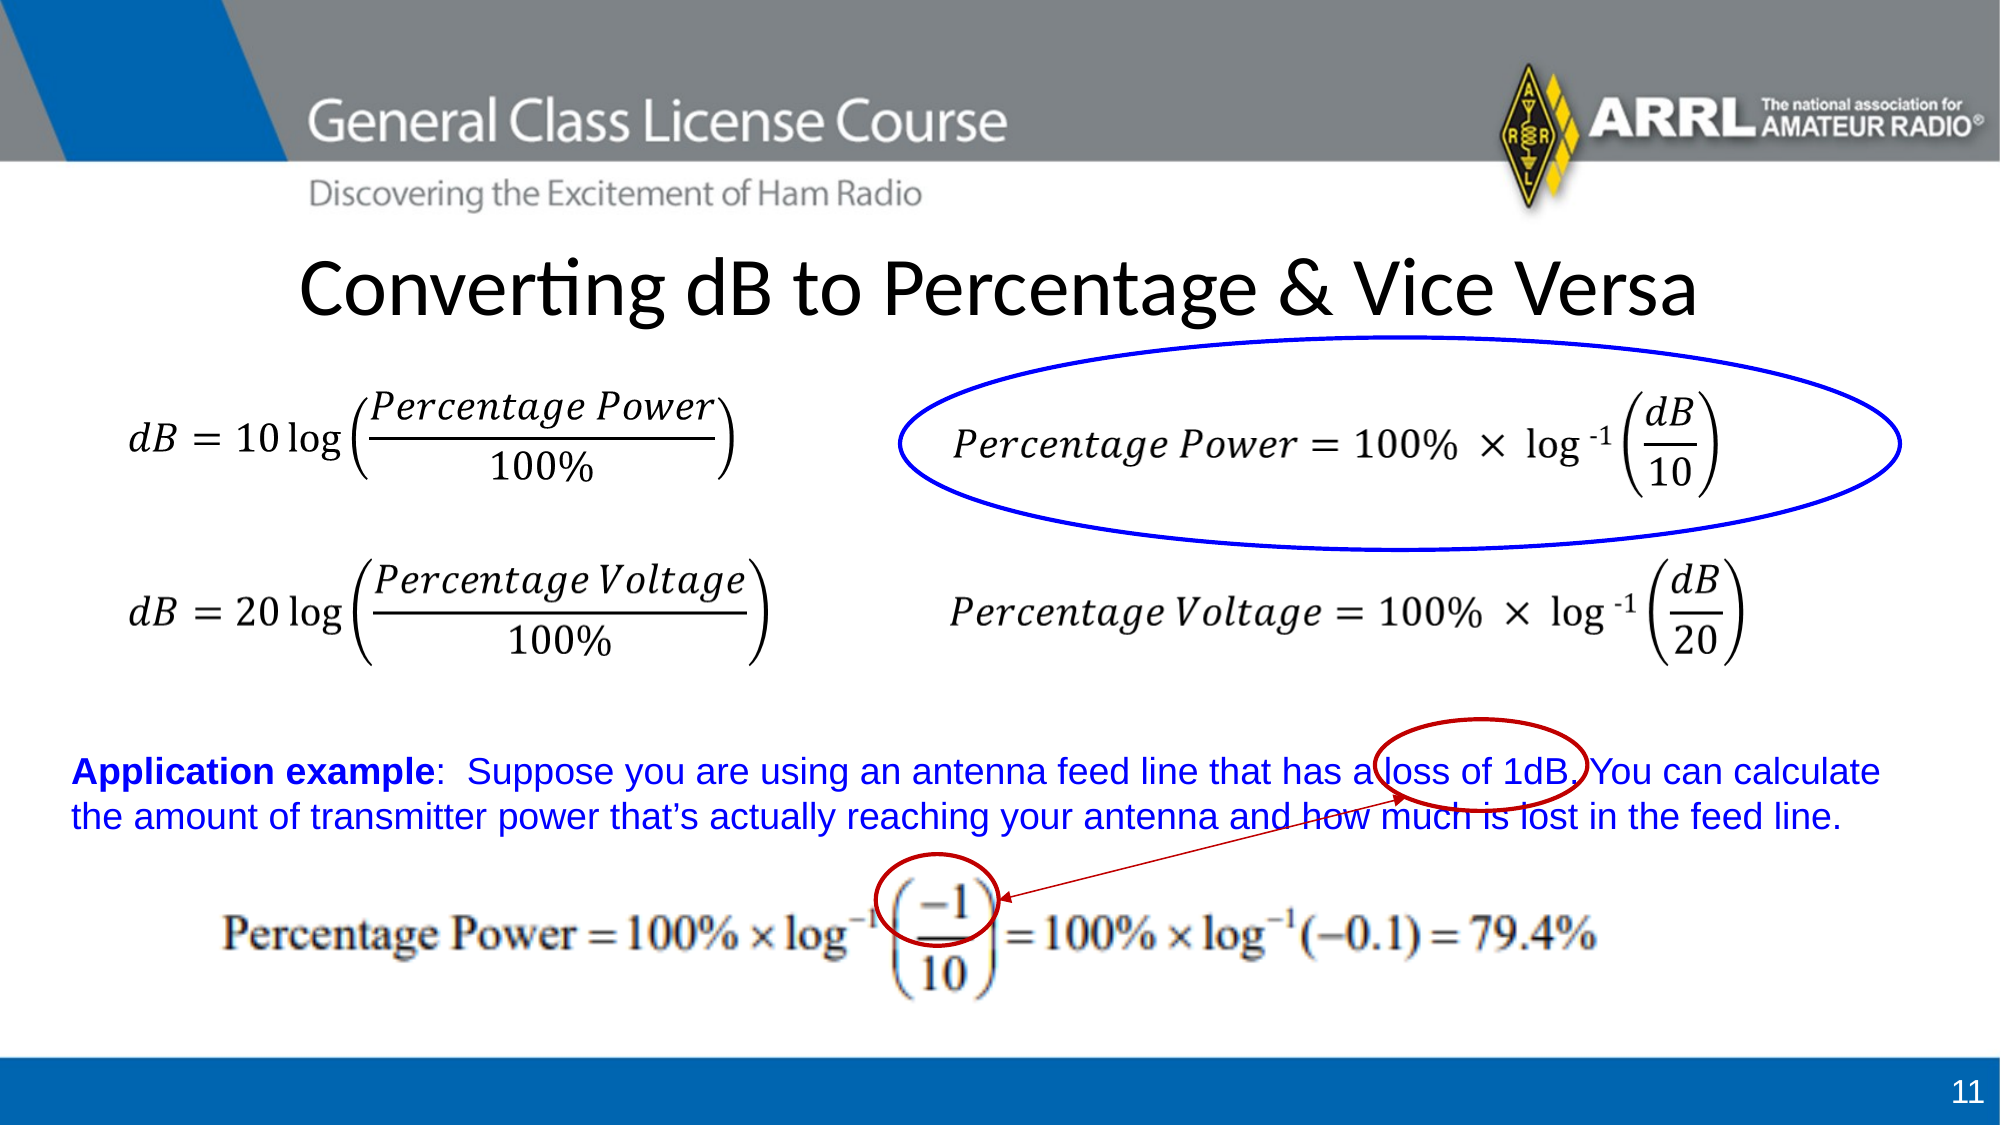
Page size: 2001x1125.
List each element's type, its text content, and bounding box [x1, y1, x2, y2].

title Converting dB to Percentage & Vice Versa [99, 224, 1900, 413]
text_box [897, 335, 1903, 553]
text_box [940, 554, 1755, 669]
text_box [119, 554, 779, 669]
text_box [943, 386, 970, 397]
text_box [875, 718, 1588, 946]
text_box Application example: Suppose you are using an antenna feed line that has a loss of 1dB. You can calculate the amount of transmitter power that’s actually reaching your antenna and how much is lost in the feed line. [56, 739, 870, 845]
text_box [943, 490, 966, 500]
picture [0, 0, 2001, 1125]
text_box Application example: Suppose you are using an antenna feed line that has a loss of 1dB. You can calculate the amount of transmitter power that’s actually reaching your antenna and how much is lost in the feed line. [1592, 739, 1944, 845]
text_box [119, 386, 744, 483]
text_box 11 [1912, 1062, 2000, 1118]
